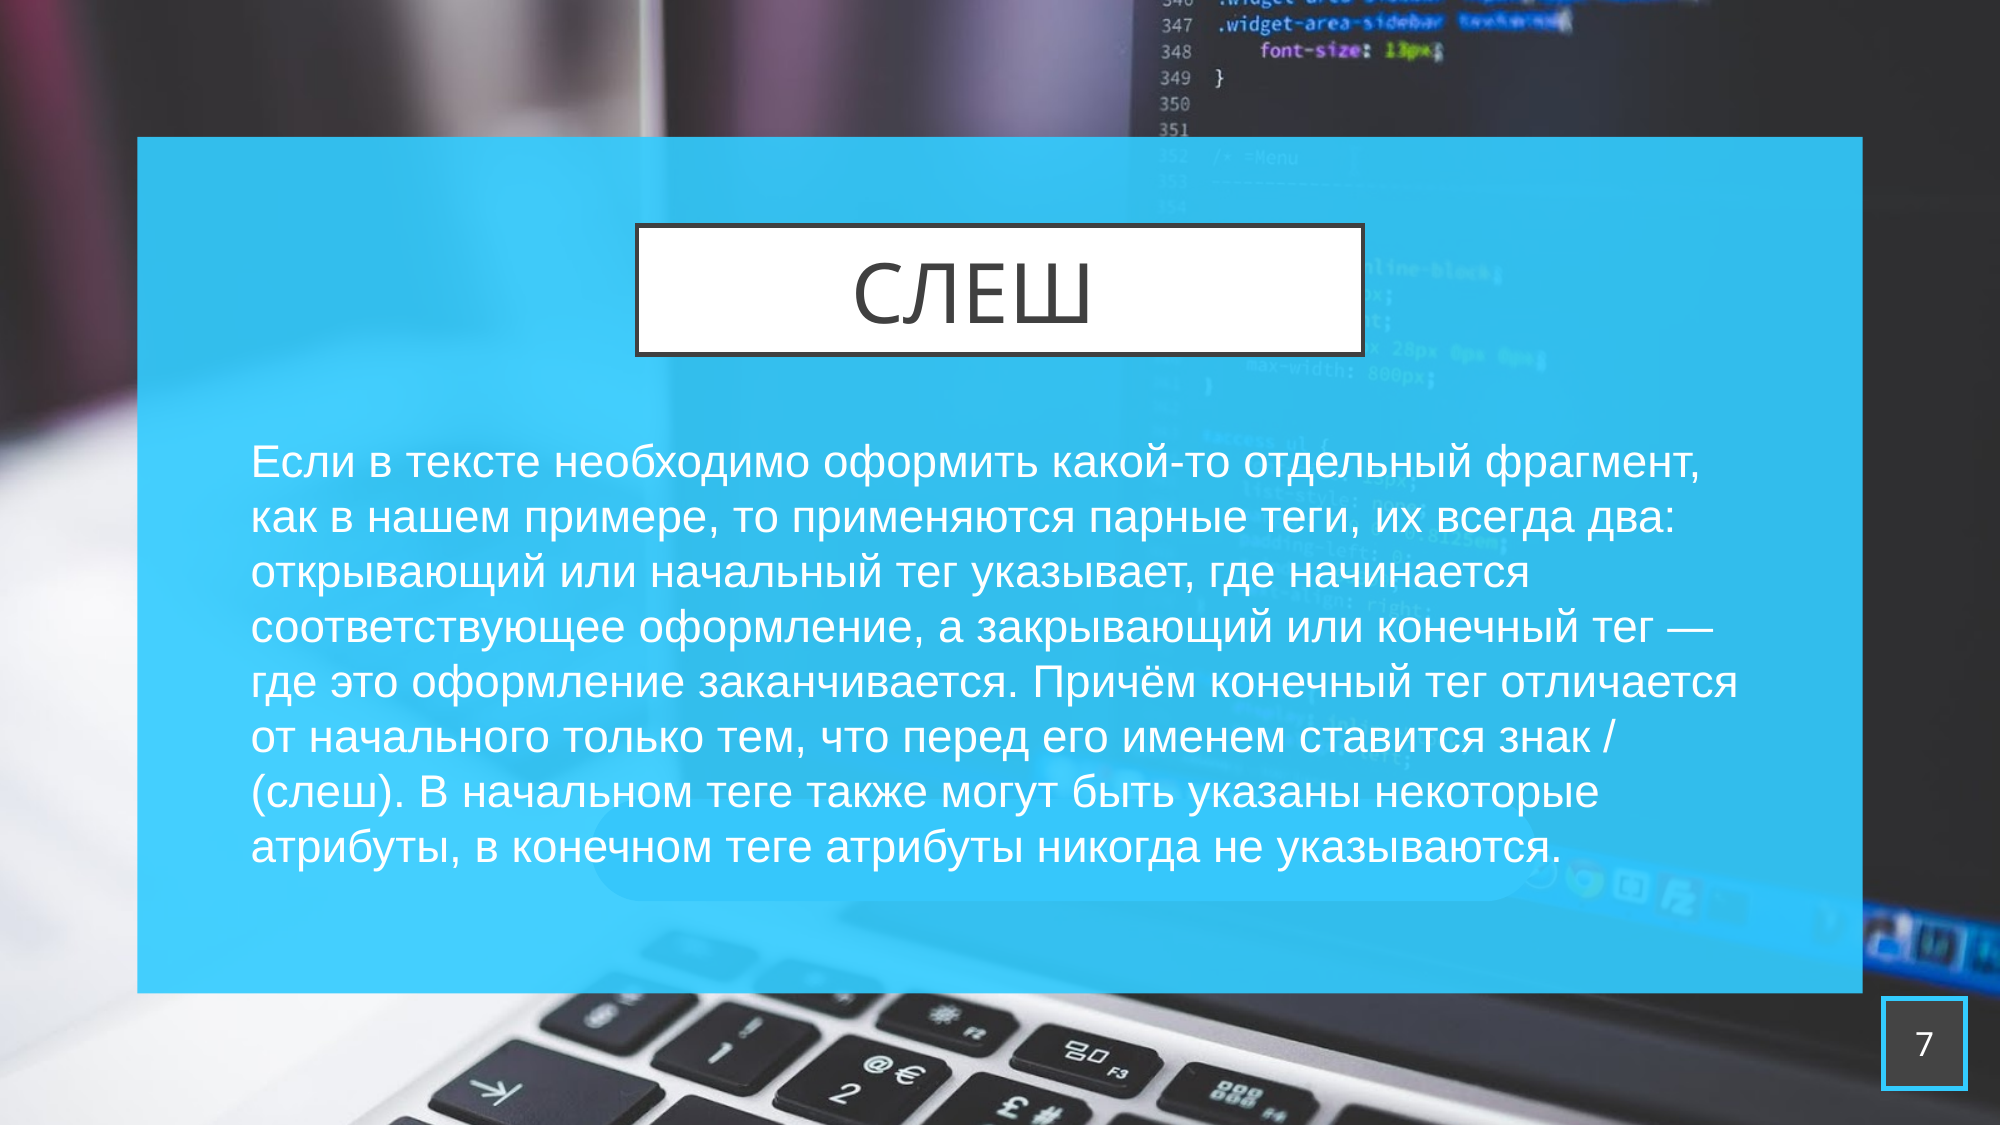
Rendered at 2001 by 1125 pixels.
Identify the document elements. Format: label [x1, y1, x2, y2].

list [0, 0, 2000, 1125]
